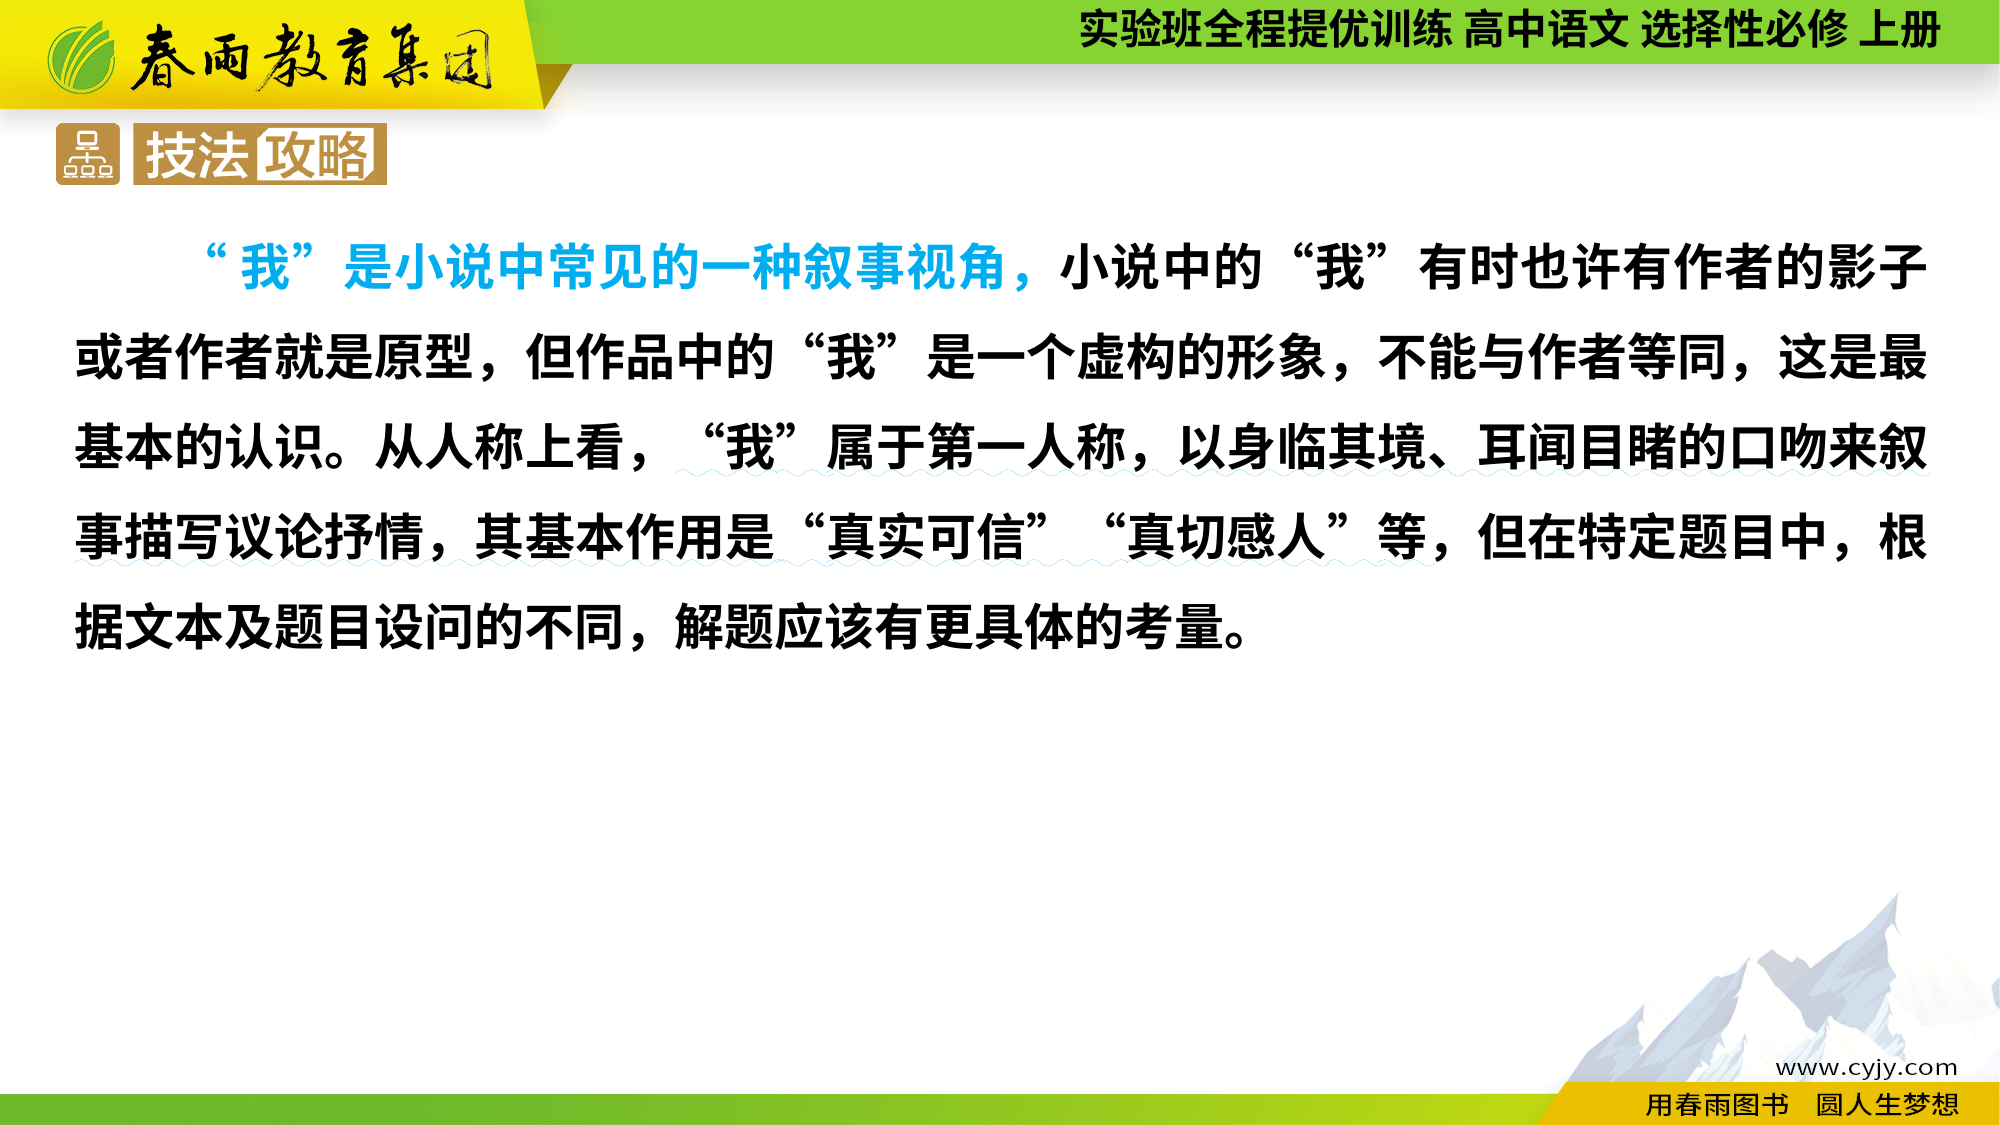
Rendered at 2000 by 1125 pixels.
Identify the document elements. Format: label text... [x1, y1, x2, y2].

list “我”是小说中常见的一种叙事视角，小说中的“我”有时也许有作者的影子或者作者就是原型，但作品中的“我”是一个虚构的形象，不能与作者等同，这是最基本的认识。从人称上看，“我”属于第一人称，以身临其境、耳闻目睹的口吻来叙事描写议论抒情，其基本作用是“真实可信”“真切感人”等，但在特定题目中，根据文本及题目设问的不同，解题应该有更具体的考量。 [59, 198, 1944, 657]
picture [0, 0, 2000, 1125]
